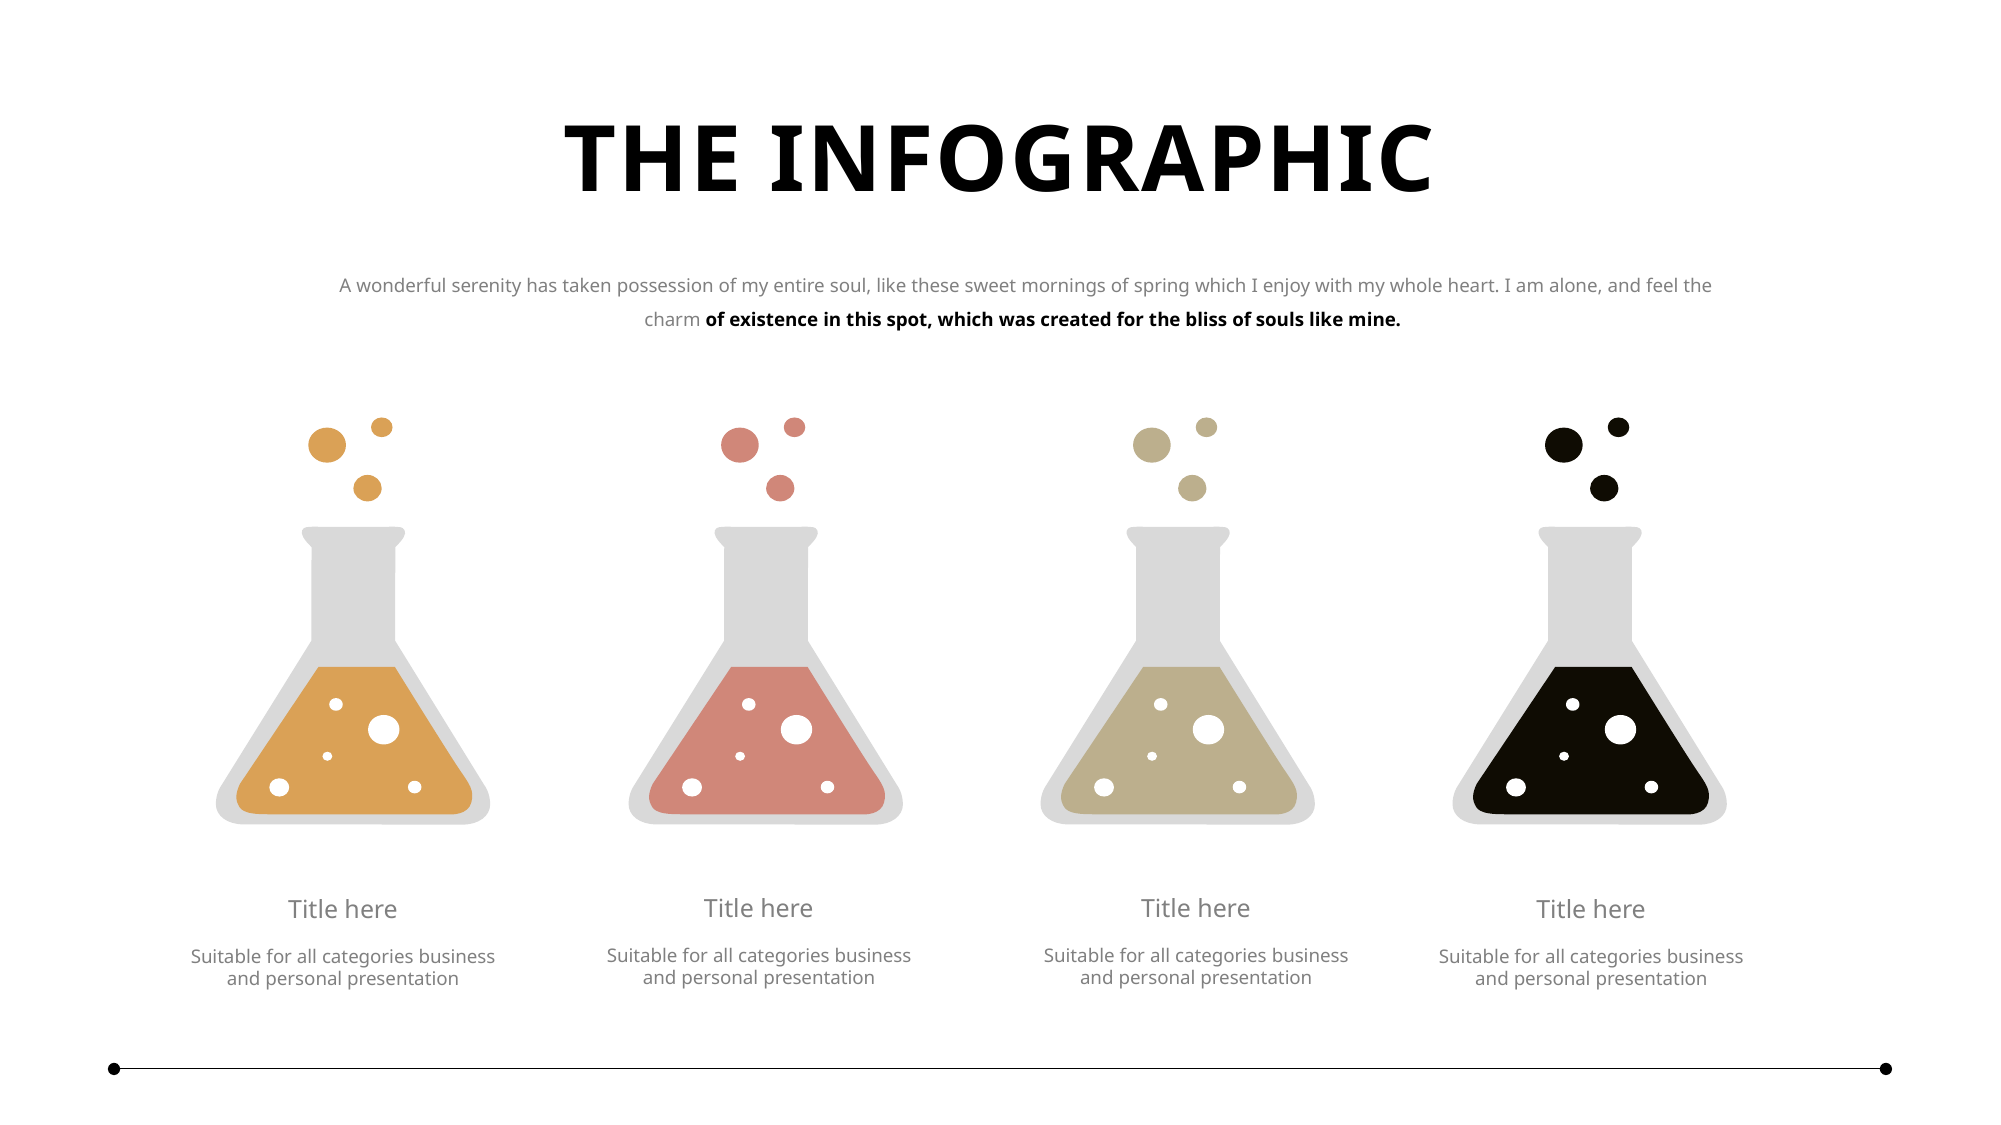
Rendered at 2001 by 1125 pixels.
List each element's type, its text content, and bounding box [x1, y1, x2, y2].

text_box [588, 885, 930, 1020]
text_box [628, 417, 904, 825]
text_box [1040, 417, 1316, 825]
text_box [1452, 417, 1727, 825]
text_box A wonderful serenity has taken possession of my entire soul, like these sweet mornings of spring which I enjoy with my whole heart. I am alone, and feel the charm of existence in this spot, which was created for the bliss of souls like mine. [314, 255, 1736, 338]
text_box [172, 885, 514, 1021]
text_box THE INFOGRAPHIC [548, 92, 1452, 217]
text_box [215, 417, 491, 825]
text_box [1420, 885, 1762, 1021]
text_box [1025, 885, 1367, 1020]
